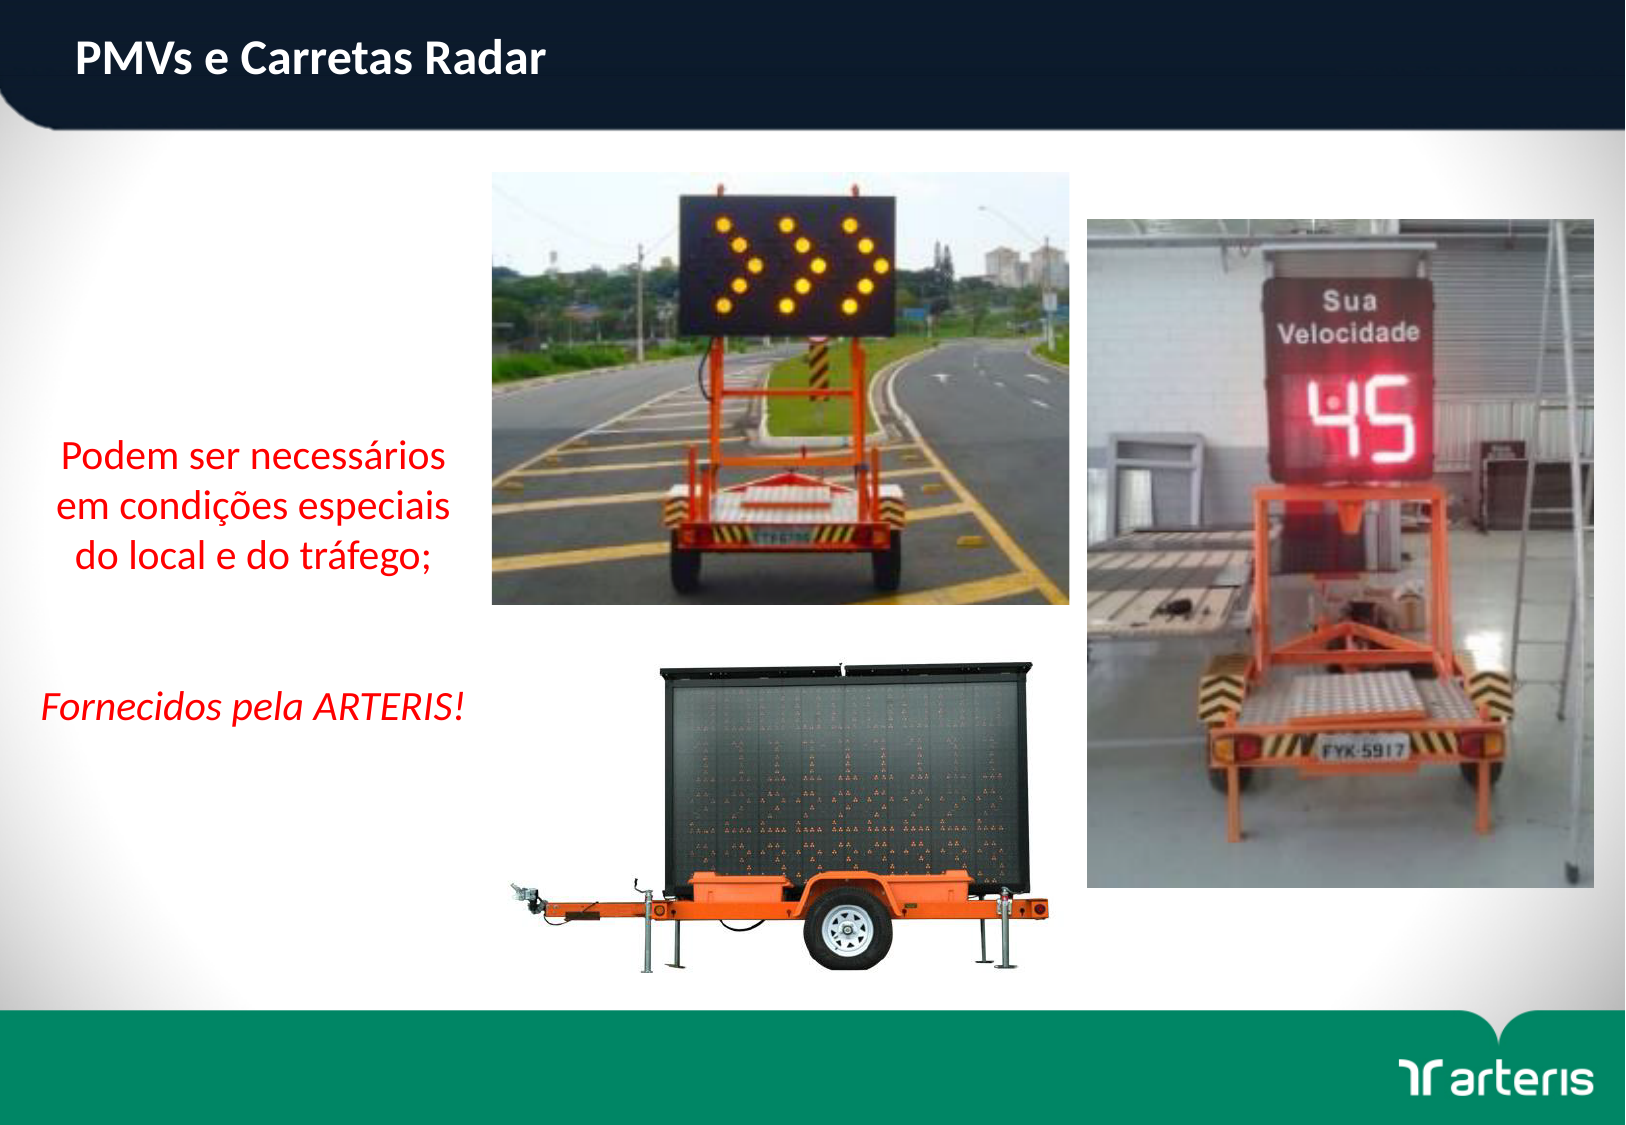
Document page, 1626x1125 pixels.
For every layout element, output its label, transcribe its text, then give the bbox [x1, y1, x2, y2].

picture [0, 0, 1625, 1125]
text_box Podem ser necessários em condições especiais do local e do tráfego; Fornecidos pela ARTERIS! [32, 422, 474, 735]
text_box PMVs e Carretas Radar [75, 42, 1341, 85]
